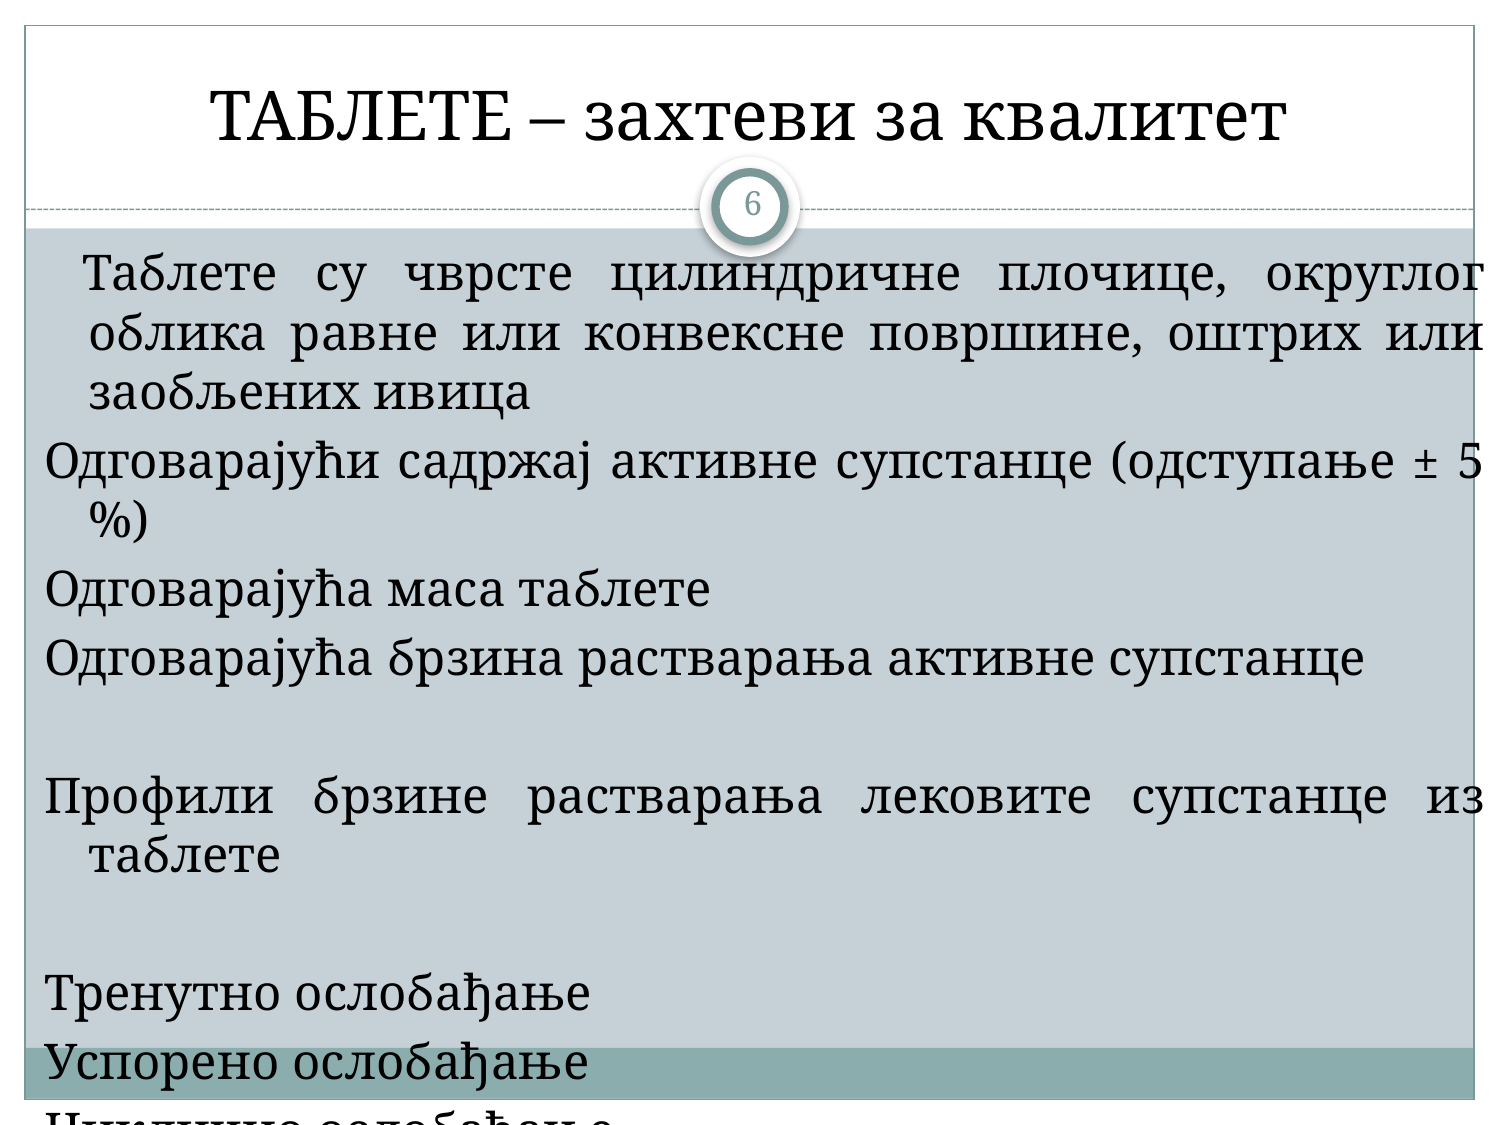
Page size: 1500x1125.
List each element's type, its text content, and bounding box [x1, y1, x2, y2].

slide_number 6 [715, 168, 791, 241]
title ТАБЛЕТЕ – захтеви за квалитет [49, 37, 1450, 162]
list Таблете су чврсте цилиндричне плочице, округлог облика равне или конвексне површине, оштрих или заобљених ивица Одговарајући садржај активне супстанце (одступање ± 5 %) Одговарајућа маса таблете Одговарајућа брзина растварања активне супстанце Профили брзине растварања лековите супстанце из таблете Тренутно ослобађање Успорено ослобађање Циклично ослобађање... [29, 231, 1500, 1125]
